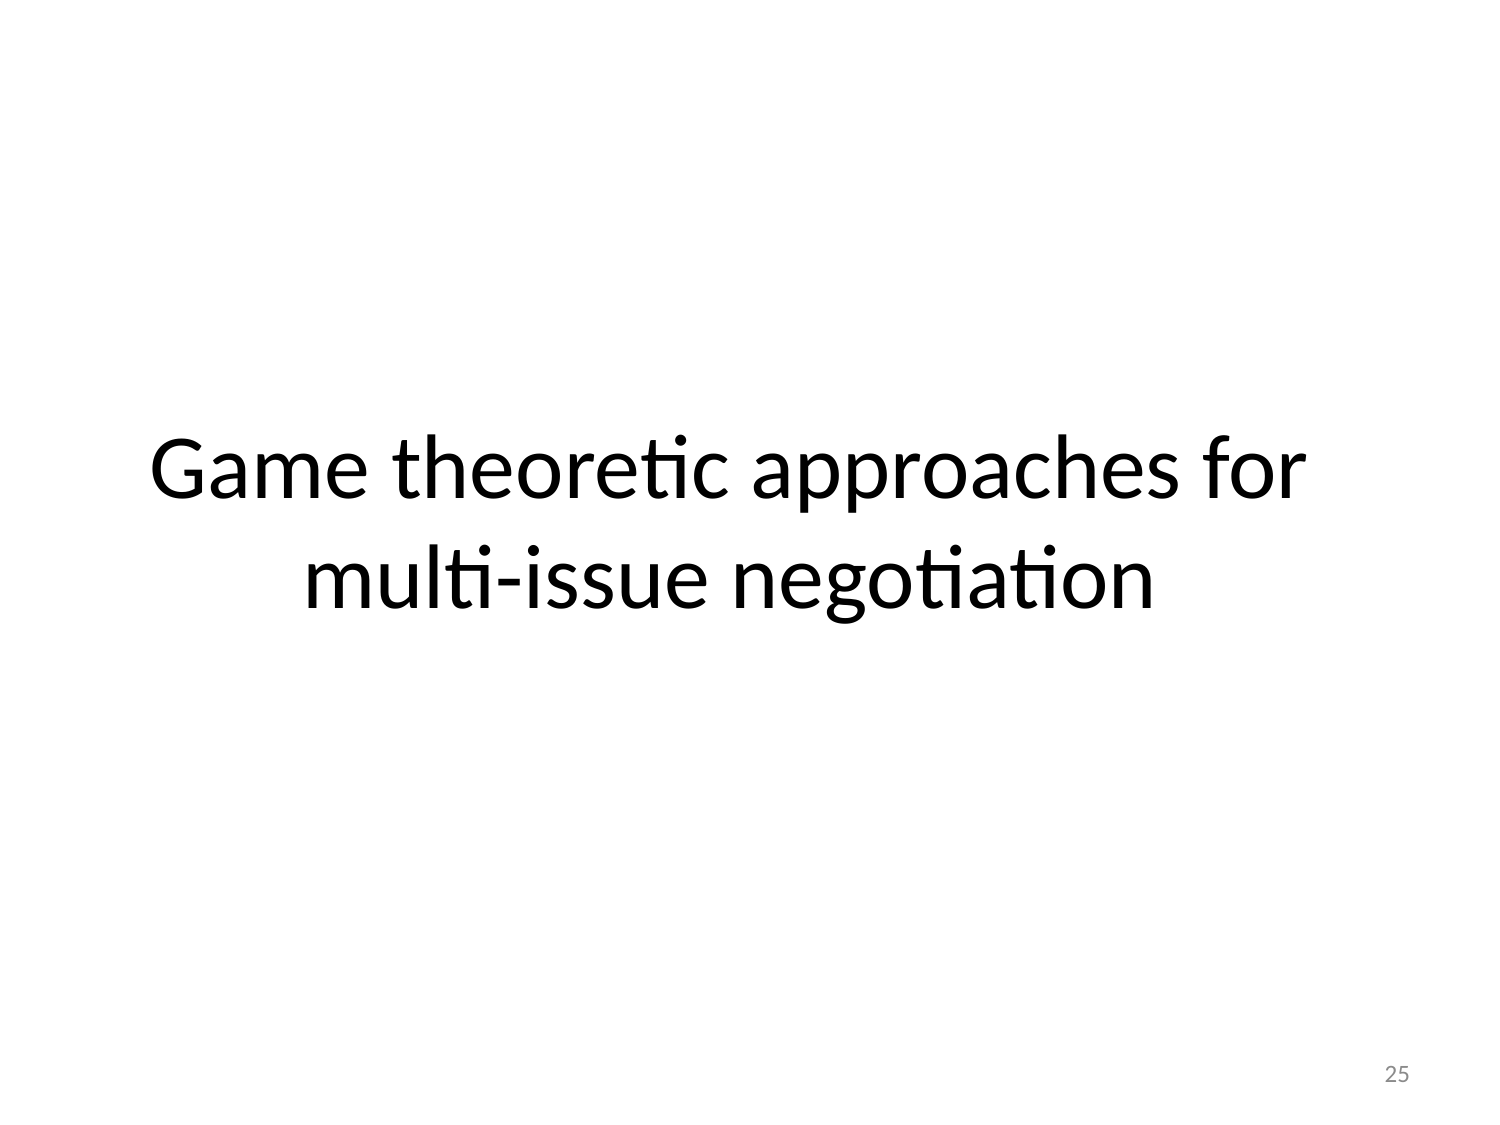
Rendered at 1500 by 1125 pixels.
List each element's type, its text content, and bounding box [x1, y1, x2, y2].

slide_number 25 [1074, 1042, 1425, 1103]
text_box Game theoretic approaches for multi-issue negotiation [105, 422, 1355, 611]
